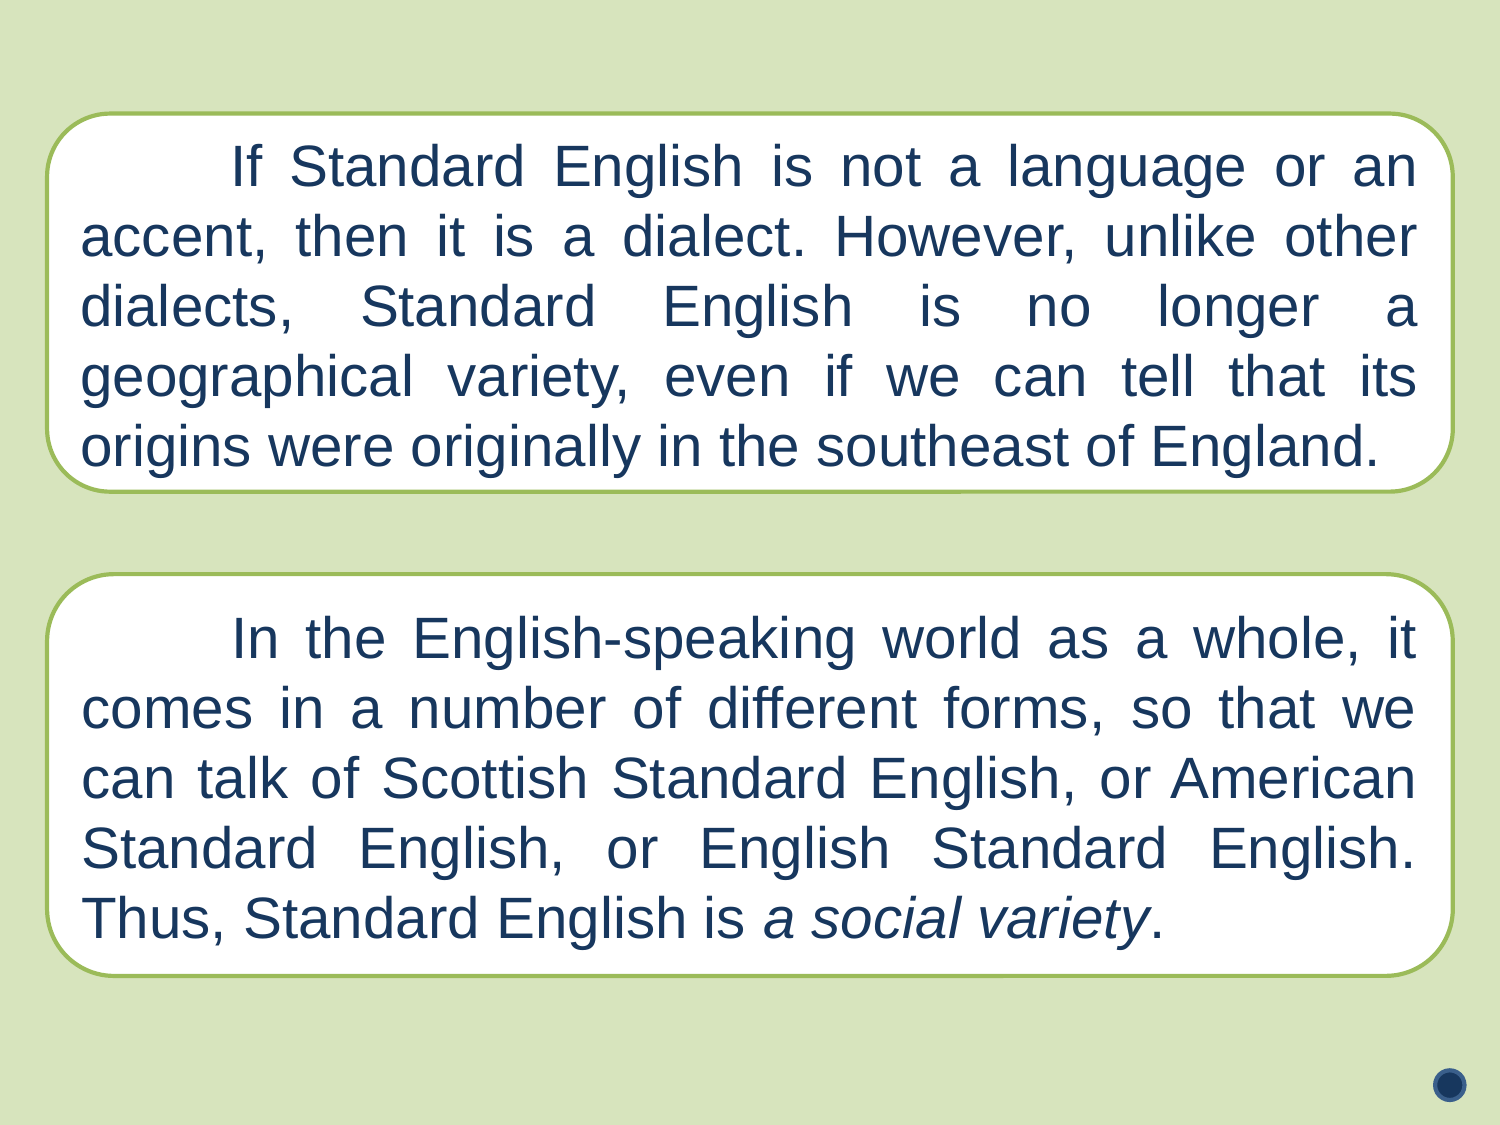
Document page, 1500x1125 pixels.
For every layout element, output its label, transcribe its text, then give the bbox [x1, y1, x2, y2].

text_box If Standard English is not a language or an accent, then it is a dialect. However, unlike other dialects, Standard English is no longer a geographical variety, even if we can tell that its origins were originally in the southeast of England. [44, 111, 1455, 494]
text_box [1433, 1068, 1467, 1103]
text_box In the English-speaking world as a whole, it comes in a number of different forms, so that we can talk of Scottish Standard English, or American Standard English, or English Standard English. Thus, Standard English is a social variety. [44, 572, 1455, 979]
